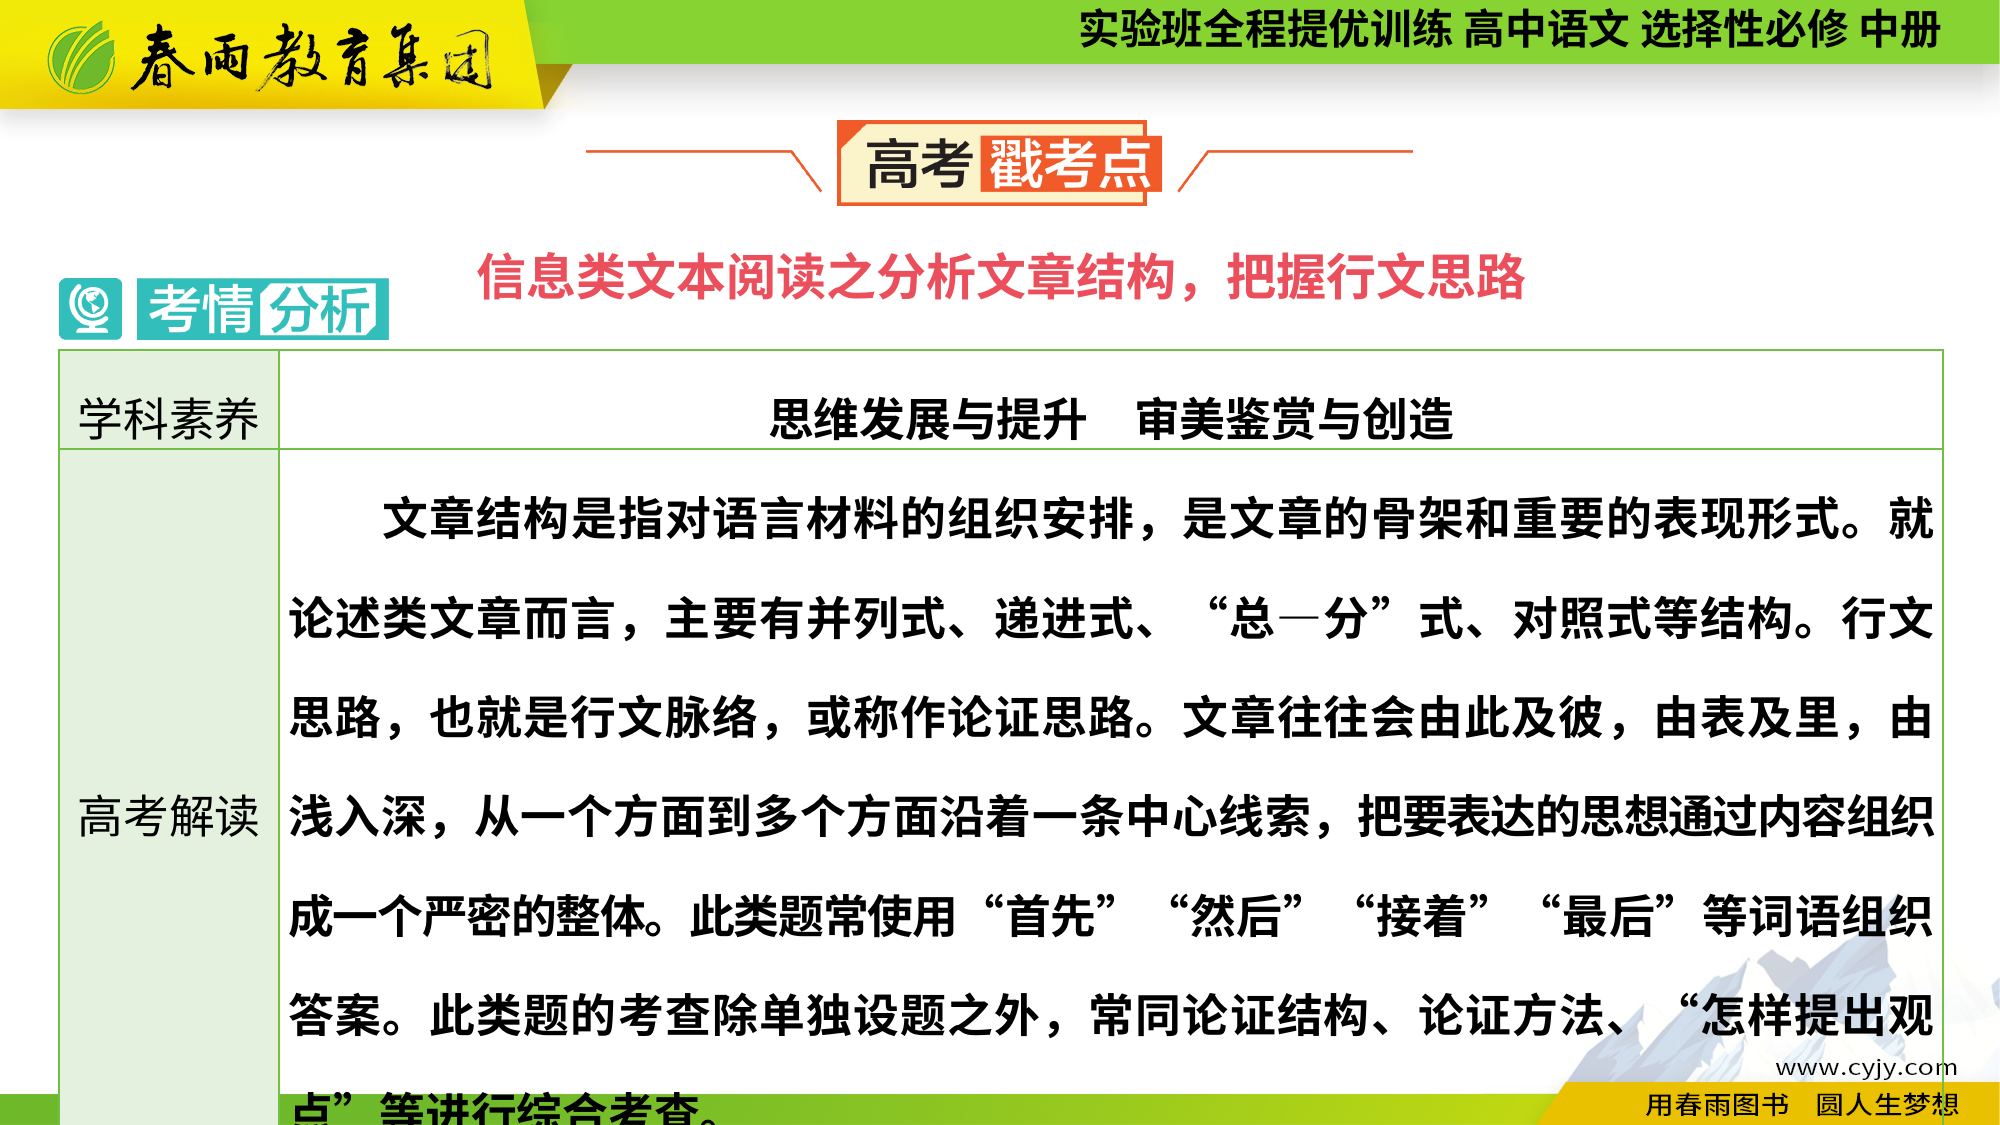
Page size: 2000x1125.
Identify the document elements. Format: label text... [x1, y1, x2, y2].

table_header 思维发展与提升 审美鉴赏与创造 [280, 351, 1942, 448]
table_cell 文章结构是指对语言材料的组织安排，是文章的骨架和重要的表现形式。就论述类文章而言，主要有并列式、递进式、“总—分”式、对照式等结构。行文思路，也就是行文脉络，或称作论证思路。文章往往会由此及彼，由表及里，由浅入深，从一个方面到多个方面沿着一条中心线索，把要表达的思想通过内容组织成一个严密的整体。此类题常使用“首先”“然后”“接着”“最后”等词语组织答案。此类题的考查除单独设题之外，常同论证结构、论证方法、“怎样提出观点”等进行综合考查。 [280, 450, 1942, 1125]
list 信息类文本阅读之分析文章结构，把握行文思路 [59, 208, 1944, 303]
table_header 学科素养 [60, 351, 278, 448]
table_cell 高考解读 [60, 450, 278, 1125]
picture [0, 0, 2000, 1125]
